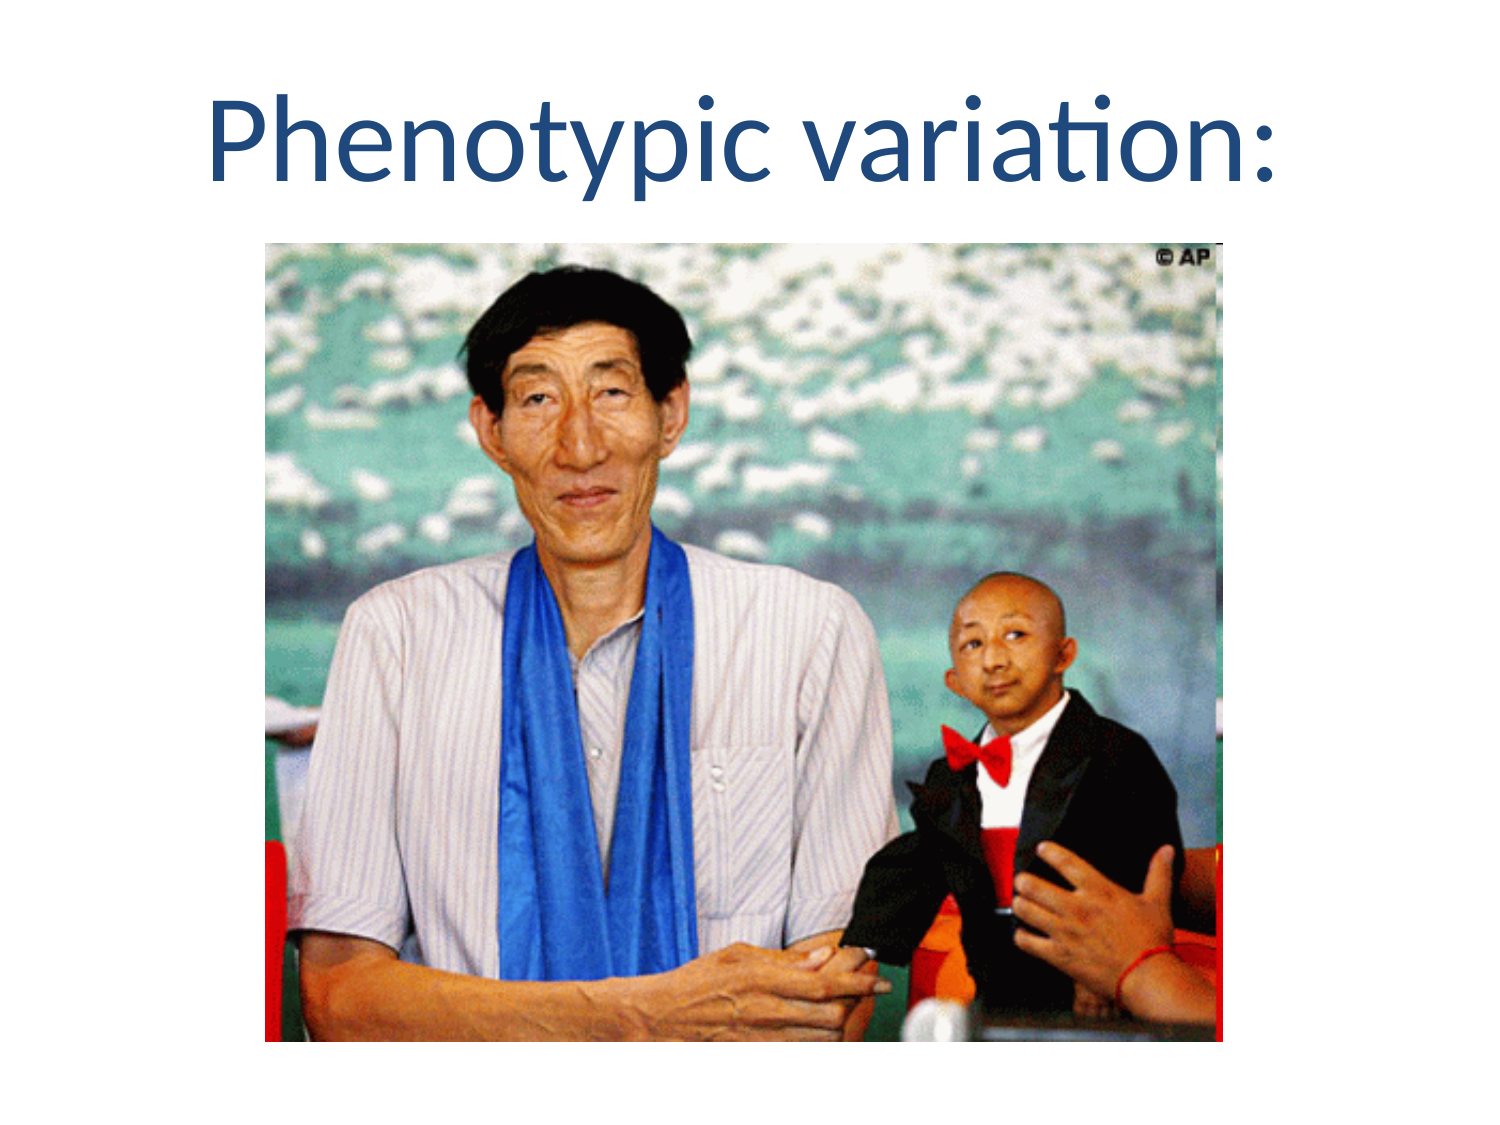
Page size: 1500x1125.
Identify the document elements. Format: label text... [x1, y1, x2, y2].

text_box Phenotypic variation: [50, 37, 1438, 225]
picture [265, 243, 1223, 1043]
